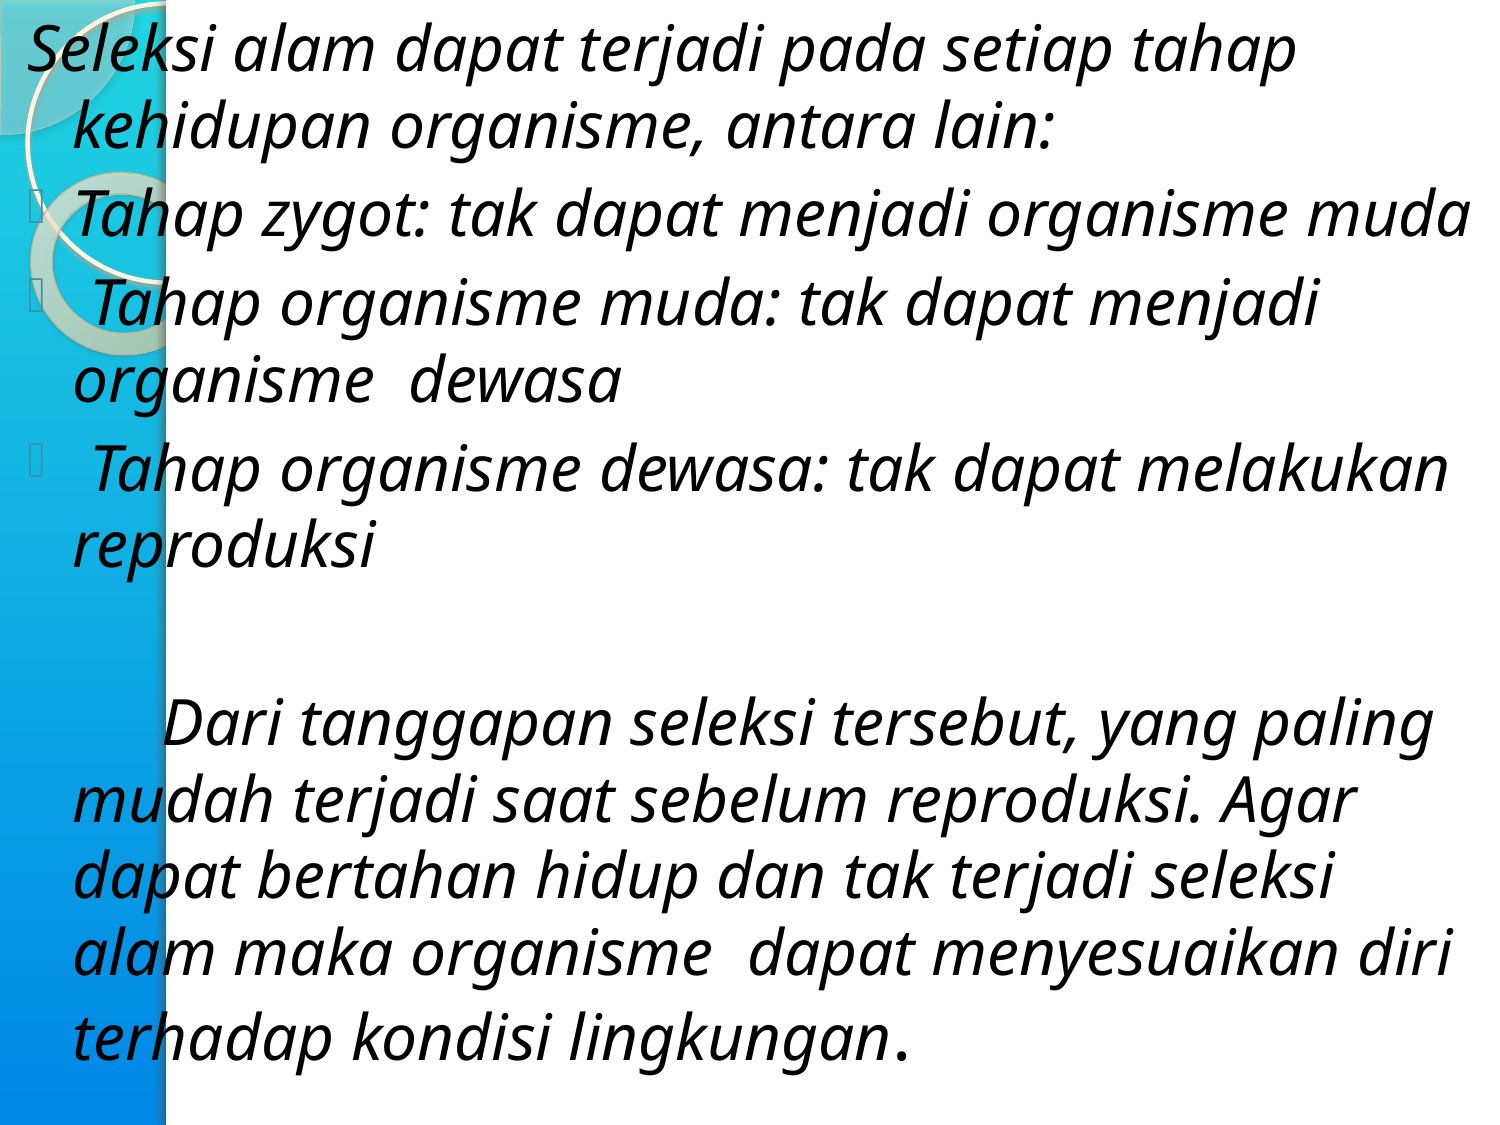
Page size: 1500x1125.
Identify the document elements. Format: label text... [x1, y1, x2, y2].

list Seleksi alam dapat terjadi pada setiap tahap kehidupan organisme, antara lain: Tahap zygot: tak dapat menjadi organisme muda Tahap organisme muda: tak dapat menjadi organisme dewasa Tahap organisme dewasa: tak dapat melakukan reproduksi Dari tanggapan seleksi tersebut, yang paling mudah terjadi saat sebelum reproduksi. Agar dapat bertahan hidup dan tak terjadi seleksi alam maka organisme dapat menyesuaikan diri terhadap kondisi lingkungan. [0, 0, 1500, 1125]
